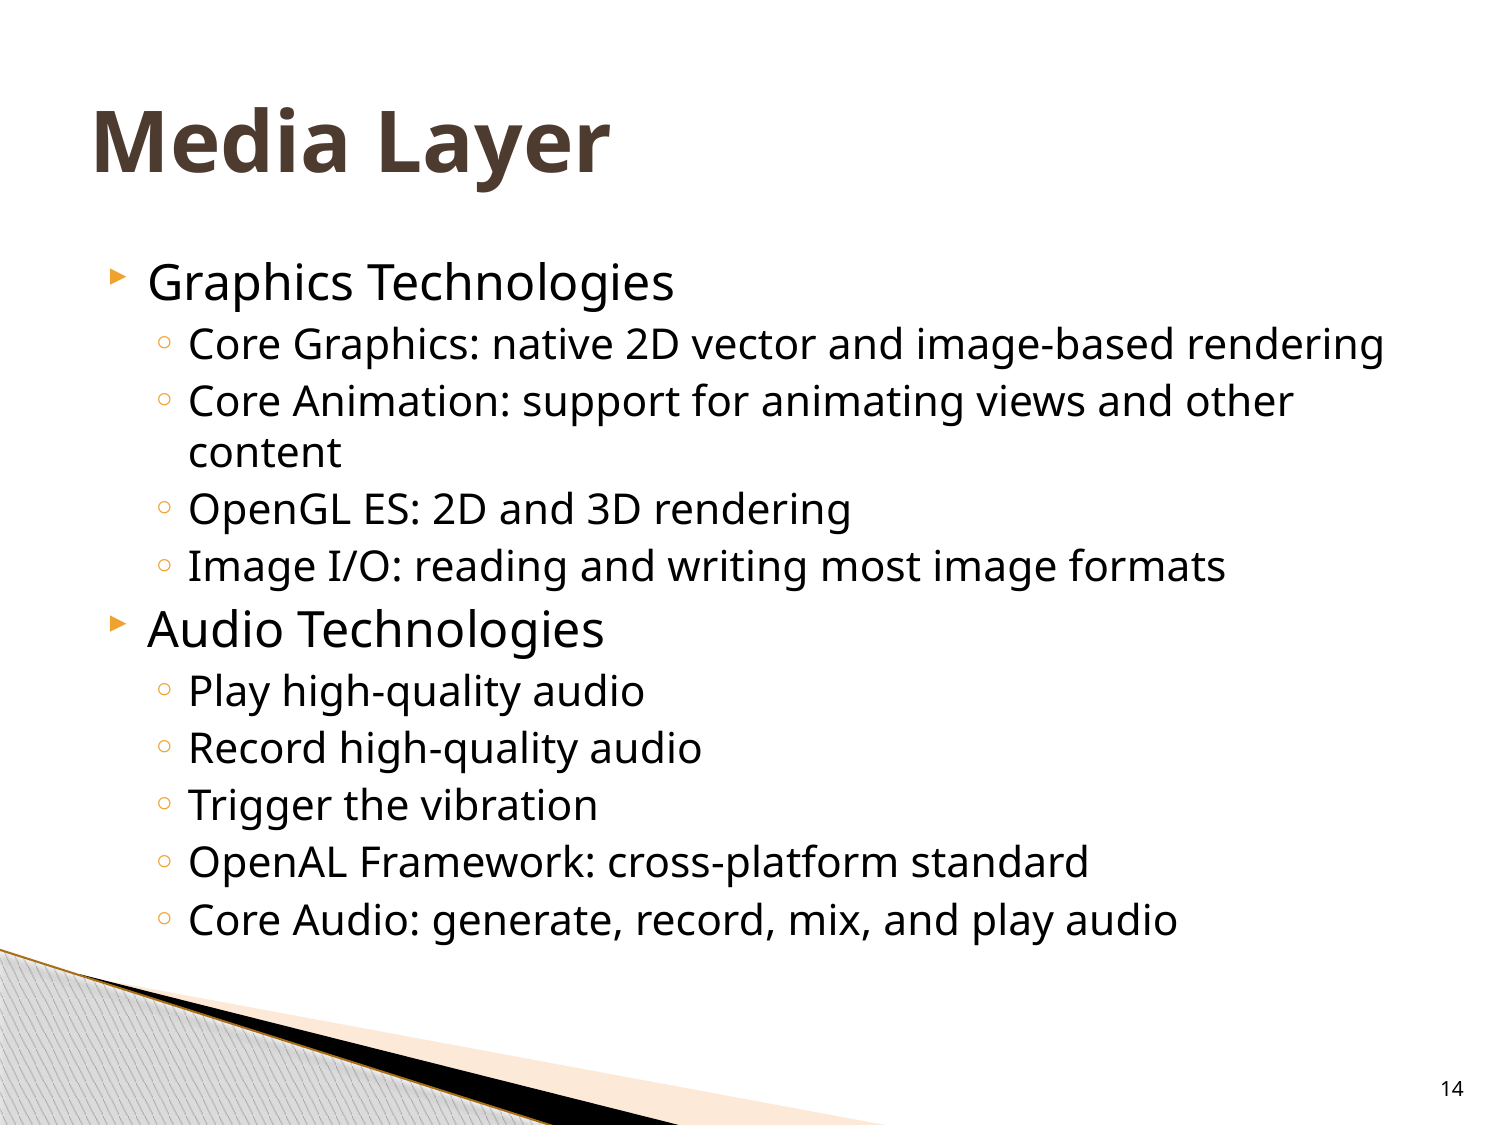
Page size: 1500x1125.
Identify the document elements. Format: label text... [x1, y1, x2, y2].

list Graphics Technologies Core Graphics: native 2D vector and image-based rendering Core Animation: support for animating views and other content OpenGL ES: 2D and 3D rendering Image I/O: reading and writing most image formats Audio Technologies Play high-quality audio Record high-quality audio Trigger the vibration OpenAL Framework: cross-platform standard Core Audio: generate, record, mix, and play audio [75, 243, 1425, 986]
slide_number 14 [1418, 1051, 1479, 1112]
title Media Layer [75, 45, 1425, 233]
